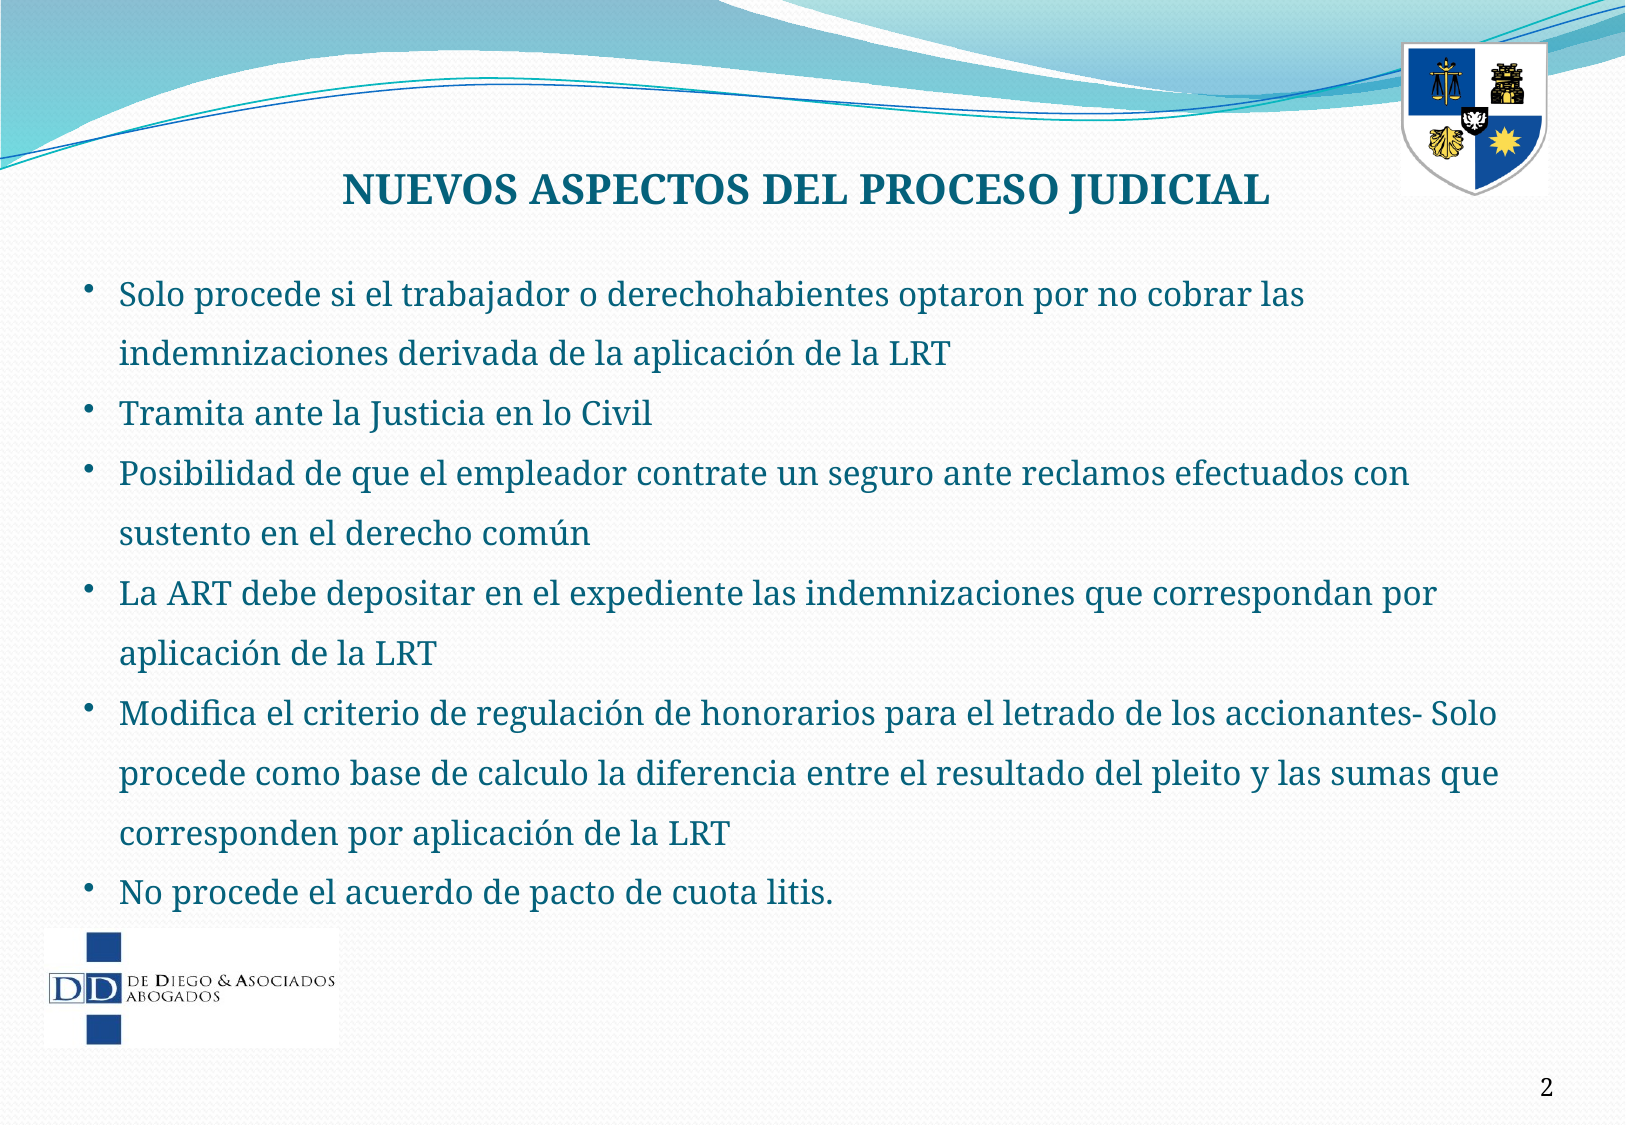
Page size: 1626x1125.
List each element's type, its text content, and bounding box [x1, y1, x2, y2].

picture [1400, 42, 1548, 197]
text_box 2 [1473, 1064, 1569, 1109]
text_box NUEVOS ASPECTOS DEL PROCESO JUDICIAL Solo procede si el trabajador o derechohabientes optaron por no cobrar las indemnizaciones derivada de la aplicación de la LRT Tramita ante la Justicia en lo Civil Posibilidad de que el empleador contrate un seguro ante reclamos efectuados con sustento en el derecho común La ART debe depositar en el expediente las indemnizaciones que correspondan por aplicación de la LRT Modifica el criterio de regulación de honorarios para el letrado de los accionantes- Solo procede como base de calculo la diferencia entre el resultado del pleito y las sumas que corresponden por aplicación de la LRT No procede el acuerdo de pacto de cuota litis. [68, 55, 1545, 1009]
picture [44, 928, 340, 1048]
